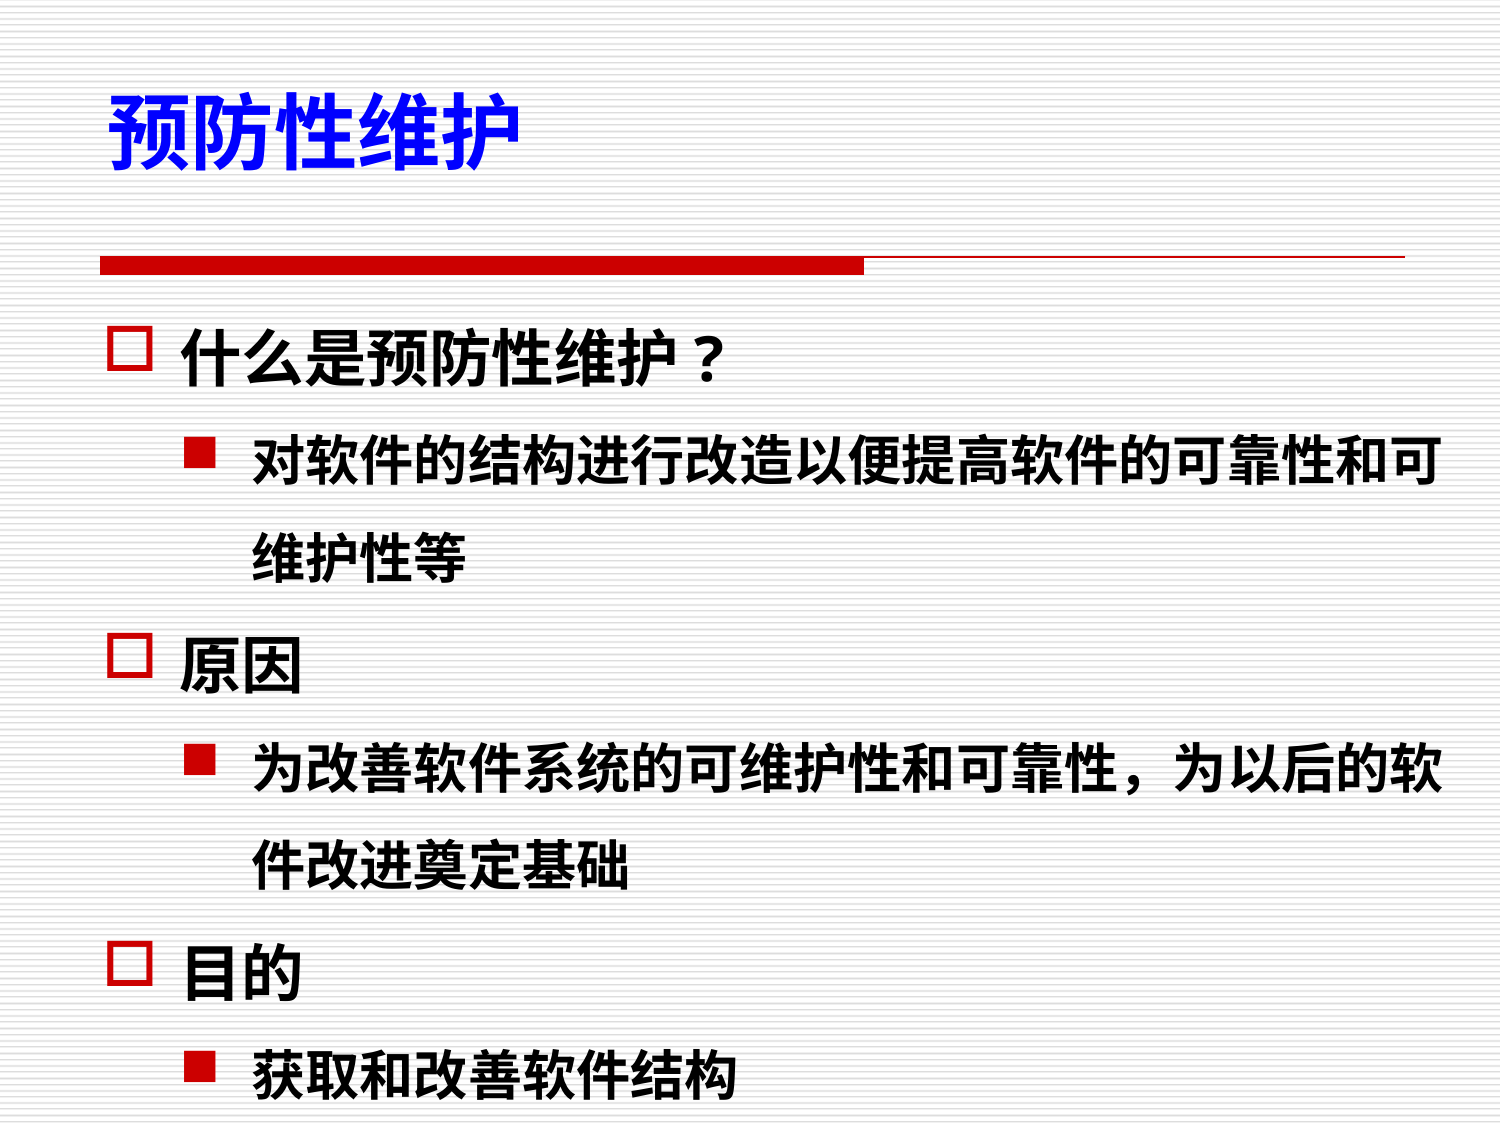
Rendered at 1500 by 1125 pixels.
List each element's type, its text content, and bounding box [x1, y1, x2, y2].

text_box 什么是预防性维护? 对软件的结构进行改造以便提高软件的可靠性和可维护性等 原因 为改善软件系统的可维护性和可靠性，为以后的软件改进奠定基础 目的 获取和改善软件结构 [87, 274, 1474, 1125]
text_box 预防性维护 [92, 67, 1268, 193]
picture [0, 0, 1500, 1125]
